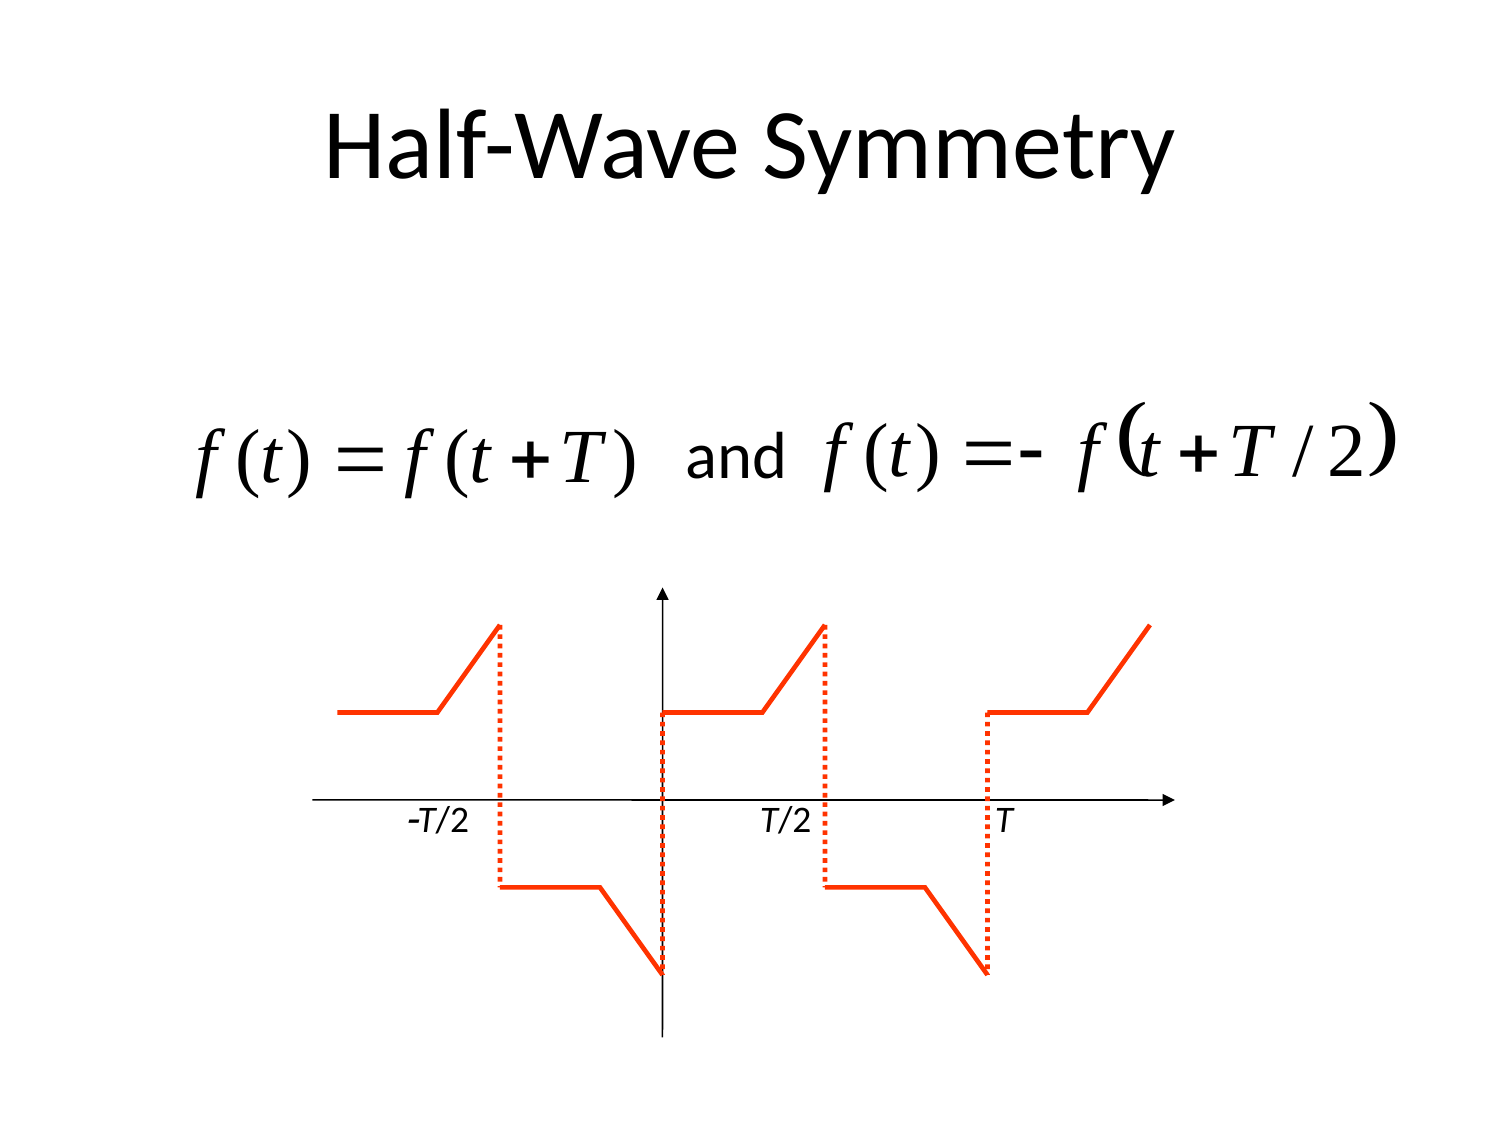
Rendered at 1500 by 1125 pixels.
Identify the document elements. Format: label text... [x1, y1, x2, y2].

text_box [312, 587, 1176, 1038]
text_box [797, 399, 1401, 509]
title Half-Wave Symmetry [75, 45, 1425, 233]
text_box and [670, 404, 792, 500]
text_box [169, 412, 651, 515]
